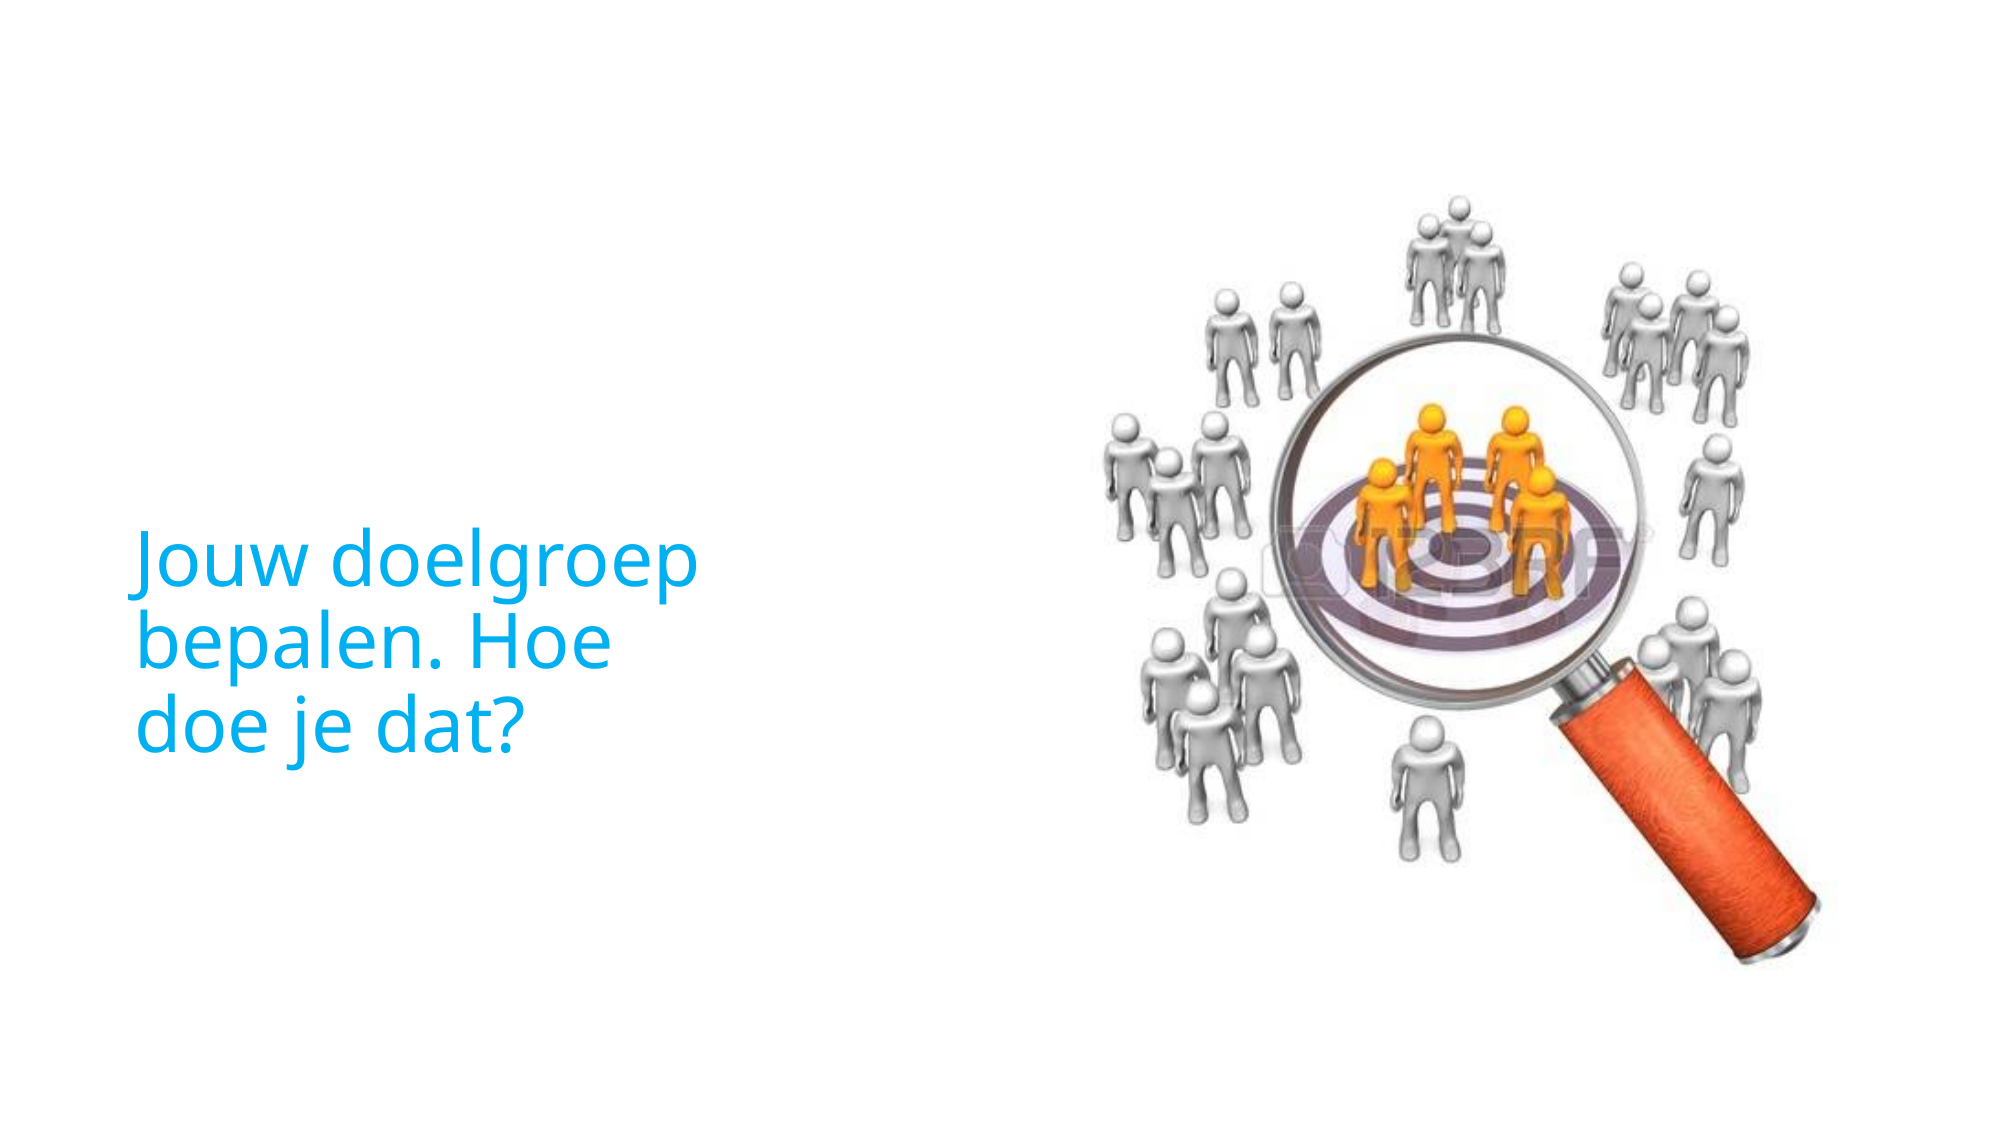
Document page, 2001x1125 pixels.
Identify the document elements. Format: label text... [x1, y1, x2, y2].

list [1046, 150, 1870, 974]
title Jouw doelgroep bepalen. Hoe doe je dat? [119, 512, 720, 806]
